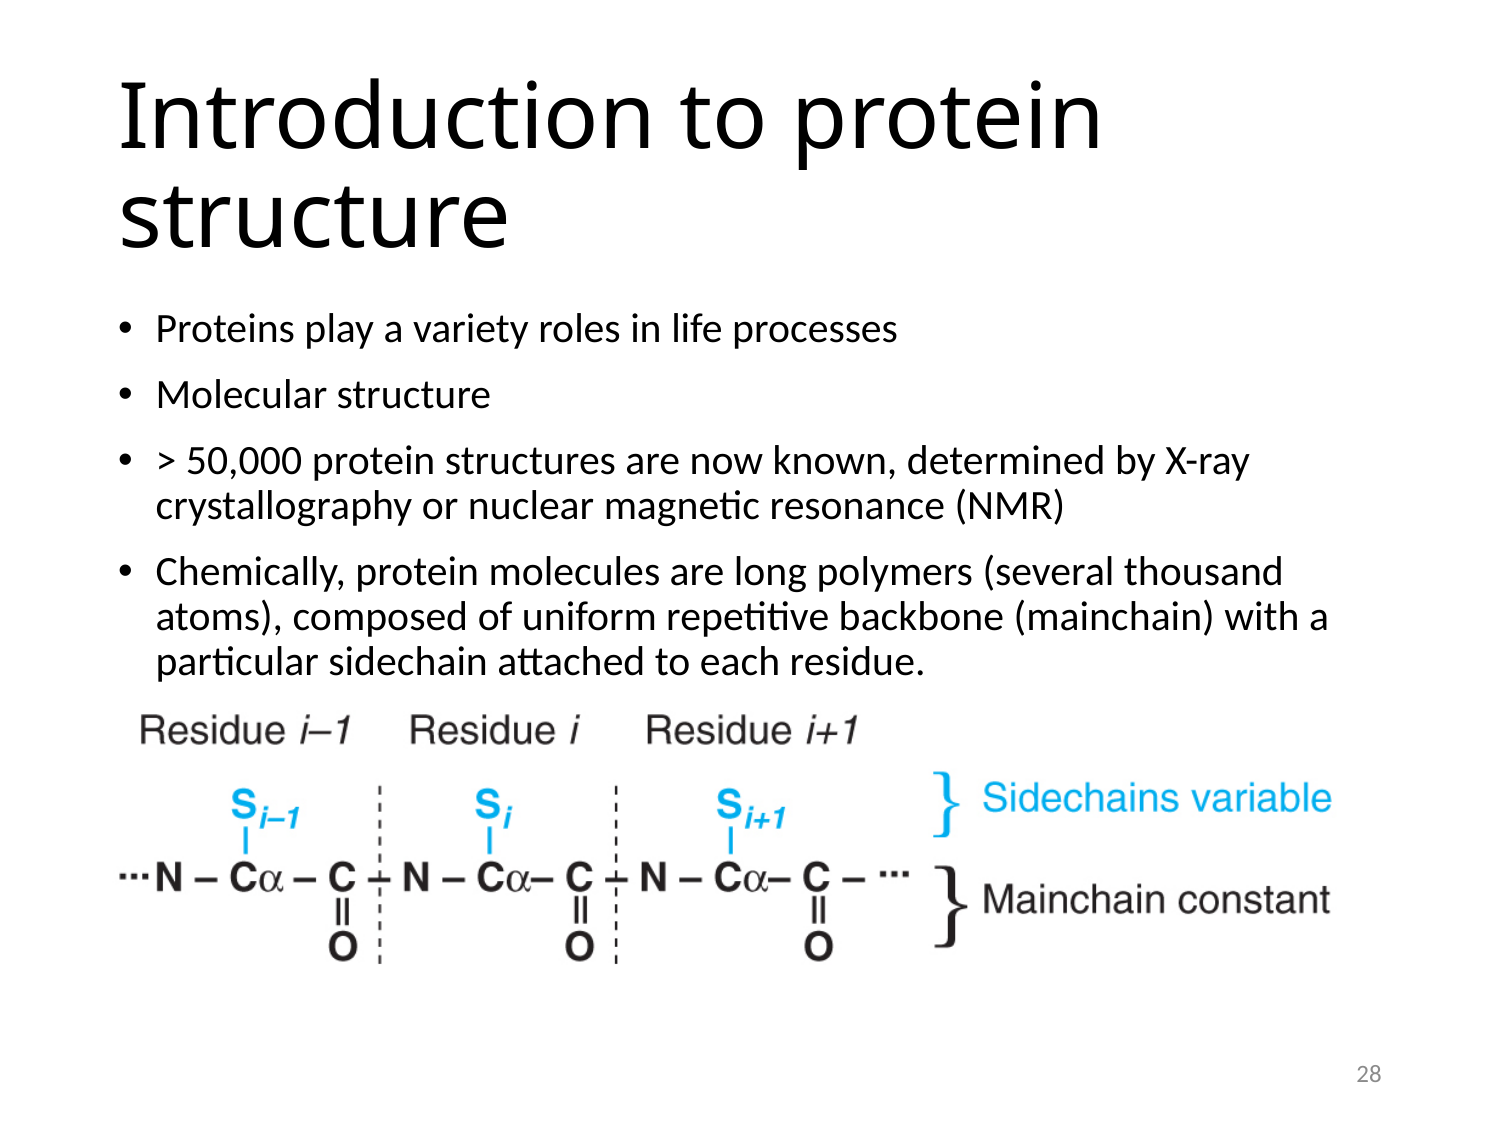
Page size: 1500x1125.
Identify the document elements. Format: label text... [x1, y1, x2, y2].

list Proteins play a variety roles in life processes Molecular structure > 50,000 protein structures are now known, determined by X-ray crystallography or nuclear magnetic resonance (NMR) Chemically, protein molecules are long polymers (several thousand atoms), composed of uniform repetitive backbone (mainchain) with a particular sidechain attached to each residue. [103, 299, 1397, 1014]
slide_number 28 [1059, 1042, 1397, 1103]
picture [112, 701, 1338, 975]
title Introduction to protein structure [103, 59, 1397, 278]
